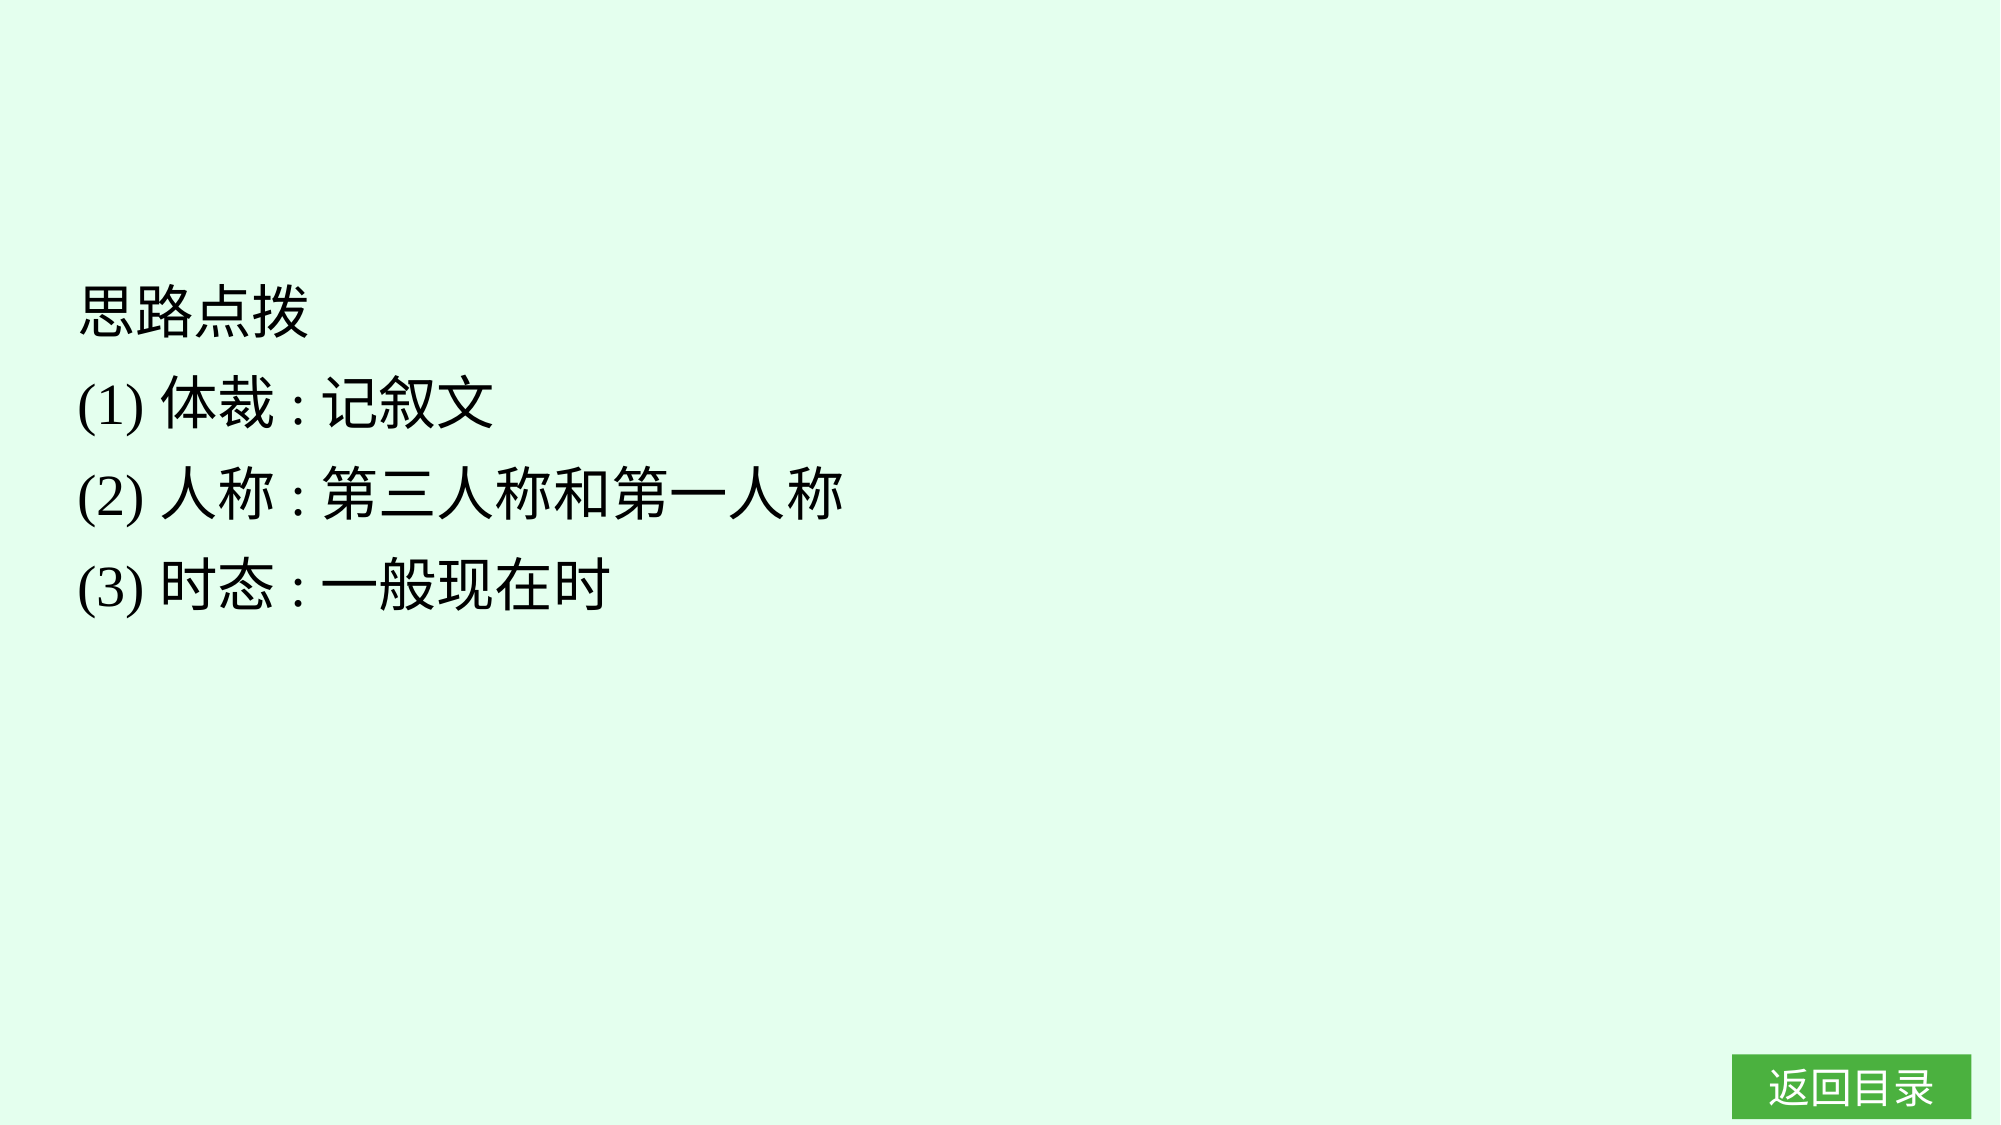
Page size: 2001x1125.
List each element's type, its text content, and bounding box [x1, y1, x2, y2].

text_box 思路点拨 (1)体裁:记叙文 (2)人称:第三人称和第一人称 (3)时态:一般现在时 [62, 247, 1938, 626]
